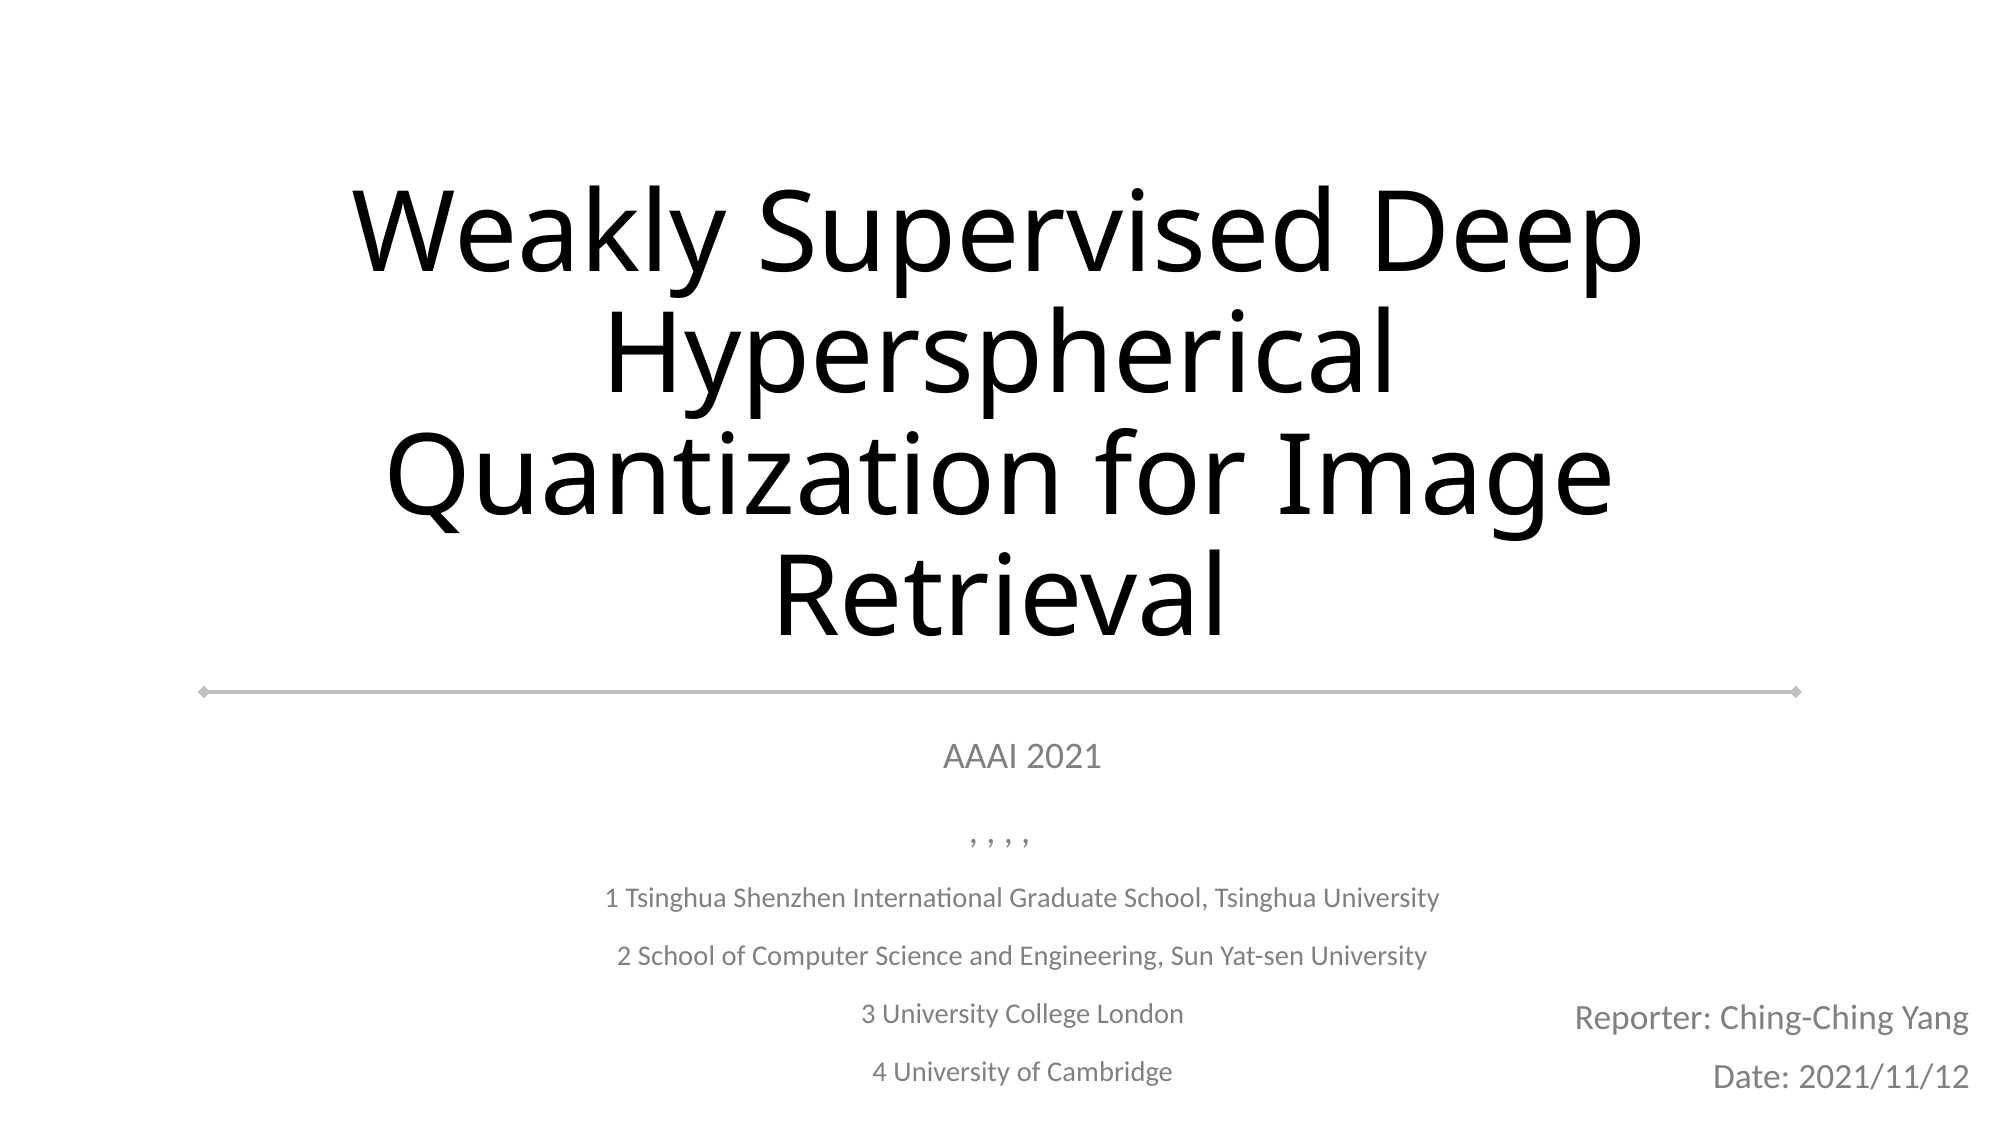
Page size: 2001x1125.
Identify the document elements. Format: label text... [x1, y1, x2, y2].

text_box AAAI 2021 [249, 729, 1796, 798]
title Weakly Supervised Deep Hyperspherical Quantization for Image Retrieval [234, 285, 1765, 668]
text_box 1 Tsinghua Shenzhen International Graduate School, Tsinghua University 2 School of Computer Science and Engineering, Sun Yat-sen University 3 University College London 4 University of Cambridge [444, 867, 1602, 1097]
text_box Reporter: Ching-Ching Yang Date: 2021/11/12 [1545, 991, 1985, 1125]
